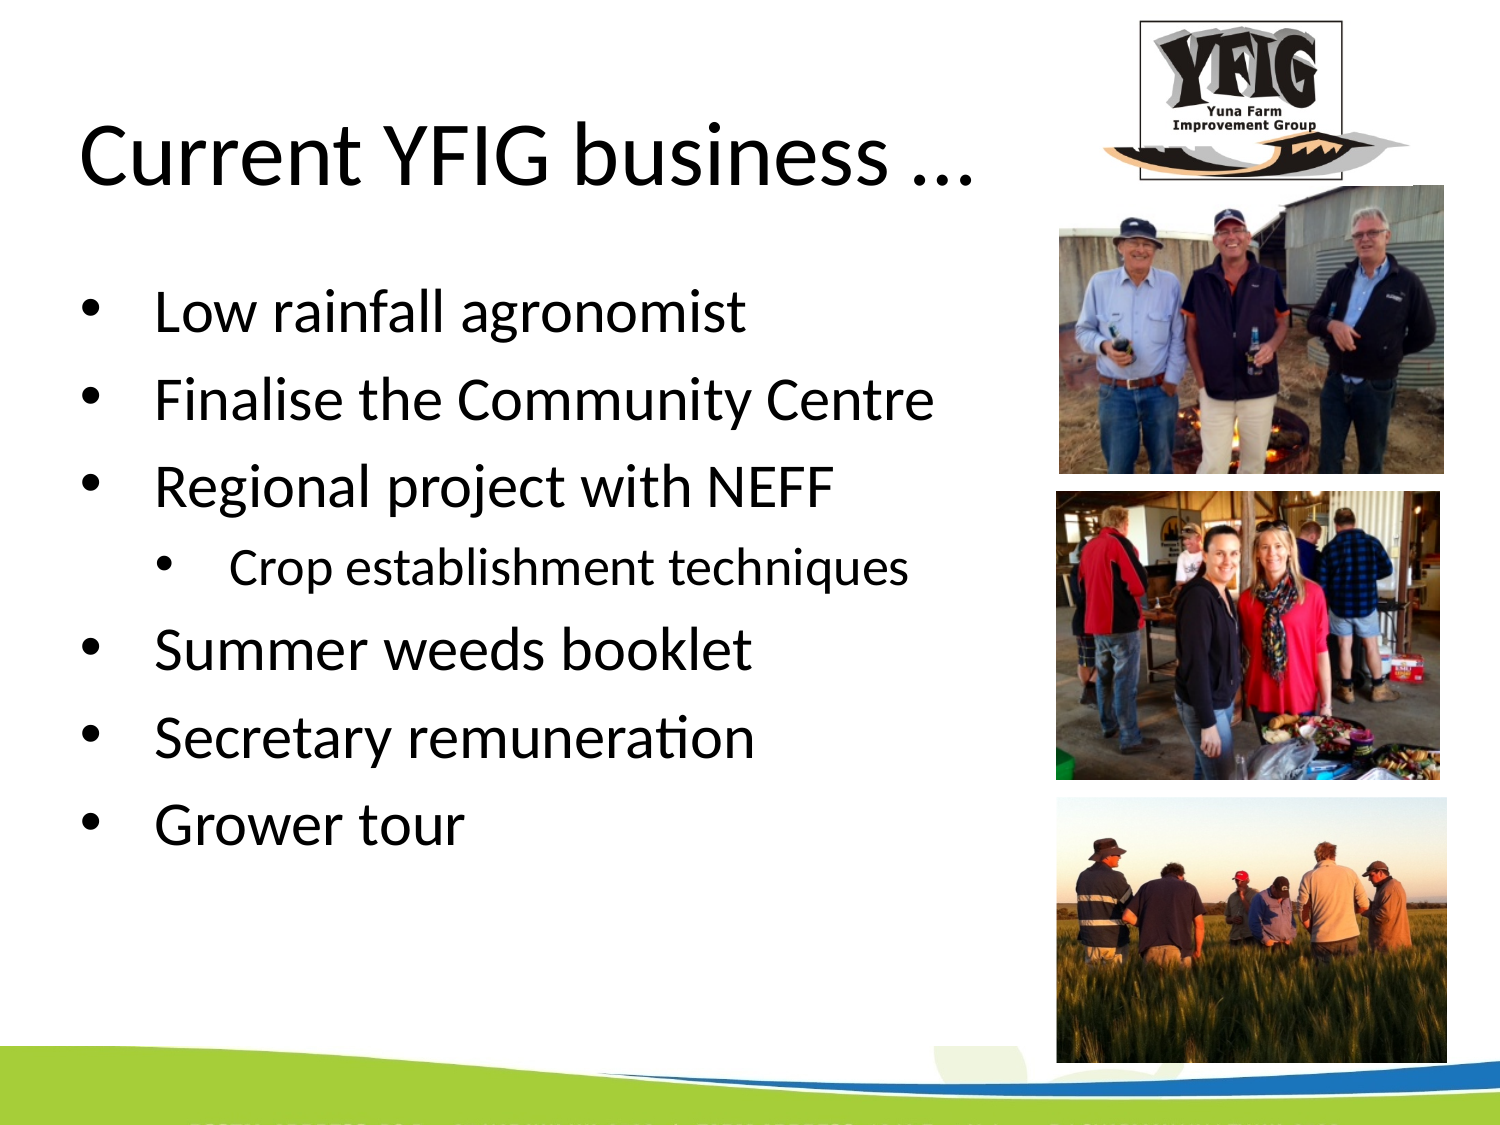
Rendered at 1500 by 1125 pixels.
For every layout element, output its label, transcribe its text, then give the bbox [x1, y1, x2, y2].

text_box Low rainfall agronomist Finalise the Community Centre Regional project with NEFF Crop establishment techniques Summer weeds booklet Secretary remuneration Grower tour [64, 262, 975, 1045]
picture [0, 491, 1500, 1125]
picture [1059, 14, 1444, 474]
text_box Current YFIG business … [64, 78, 1094, 219]
